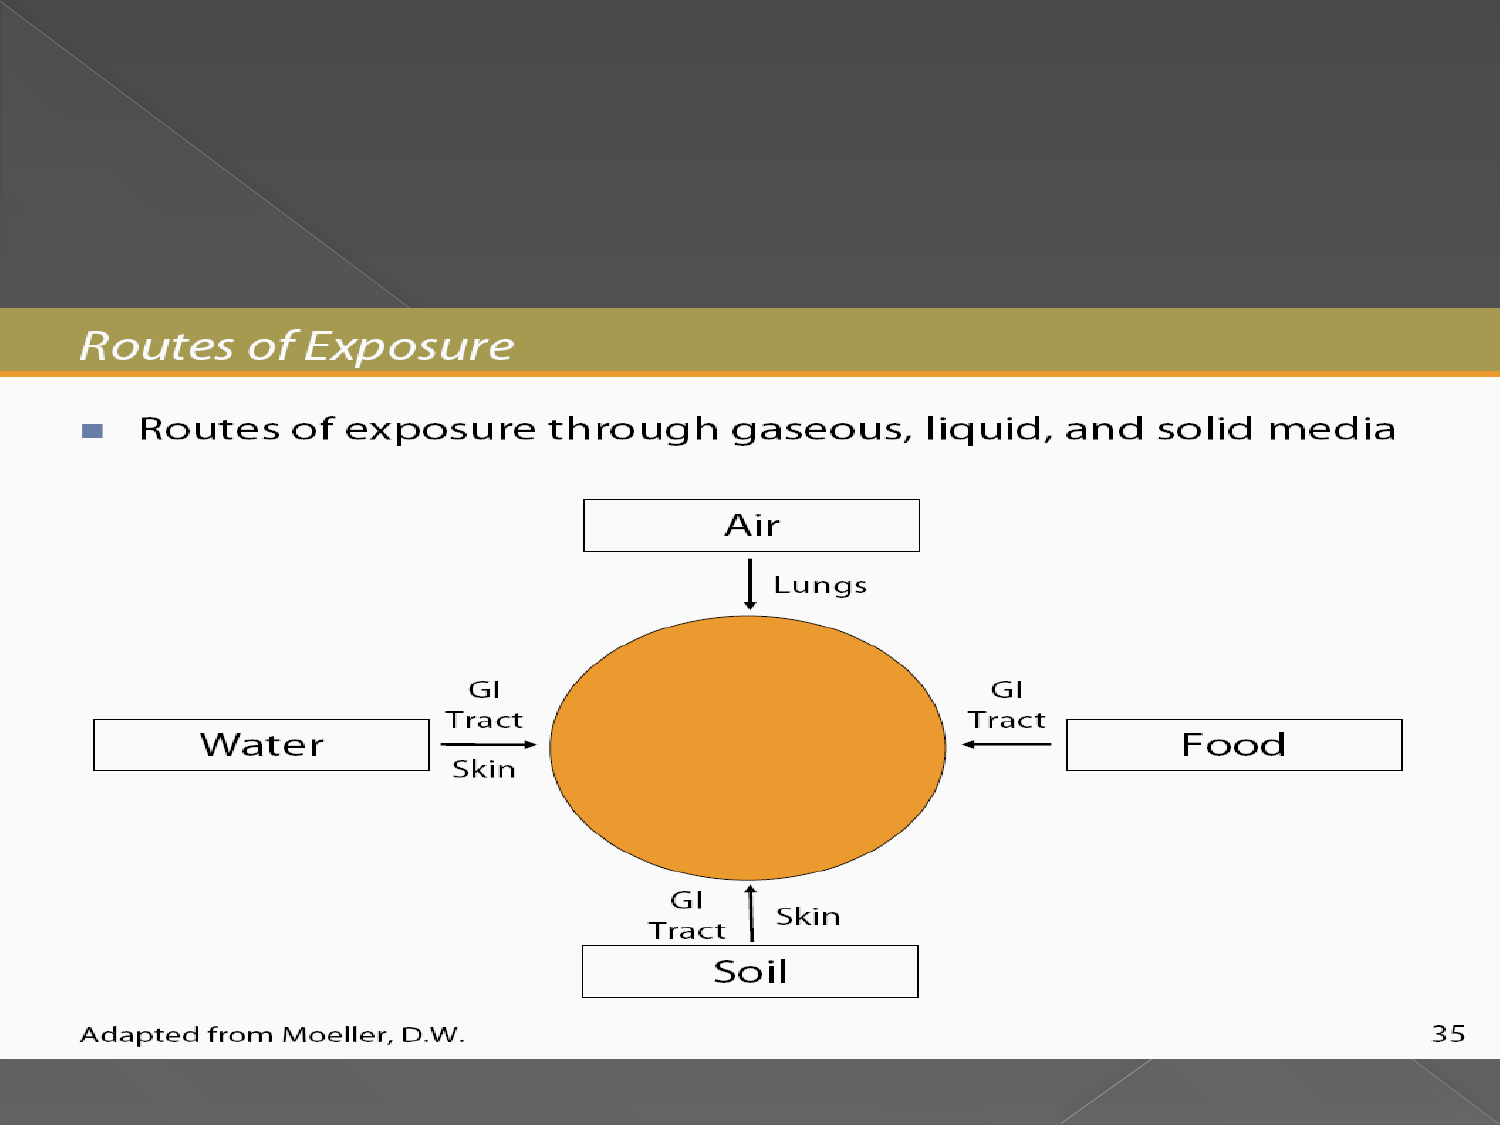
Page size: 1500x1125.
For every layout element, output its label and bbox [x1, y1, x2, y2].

list [0, 308, 1500, 1060]
